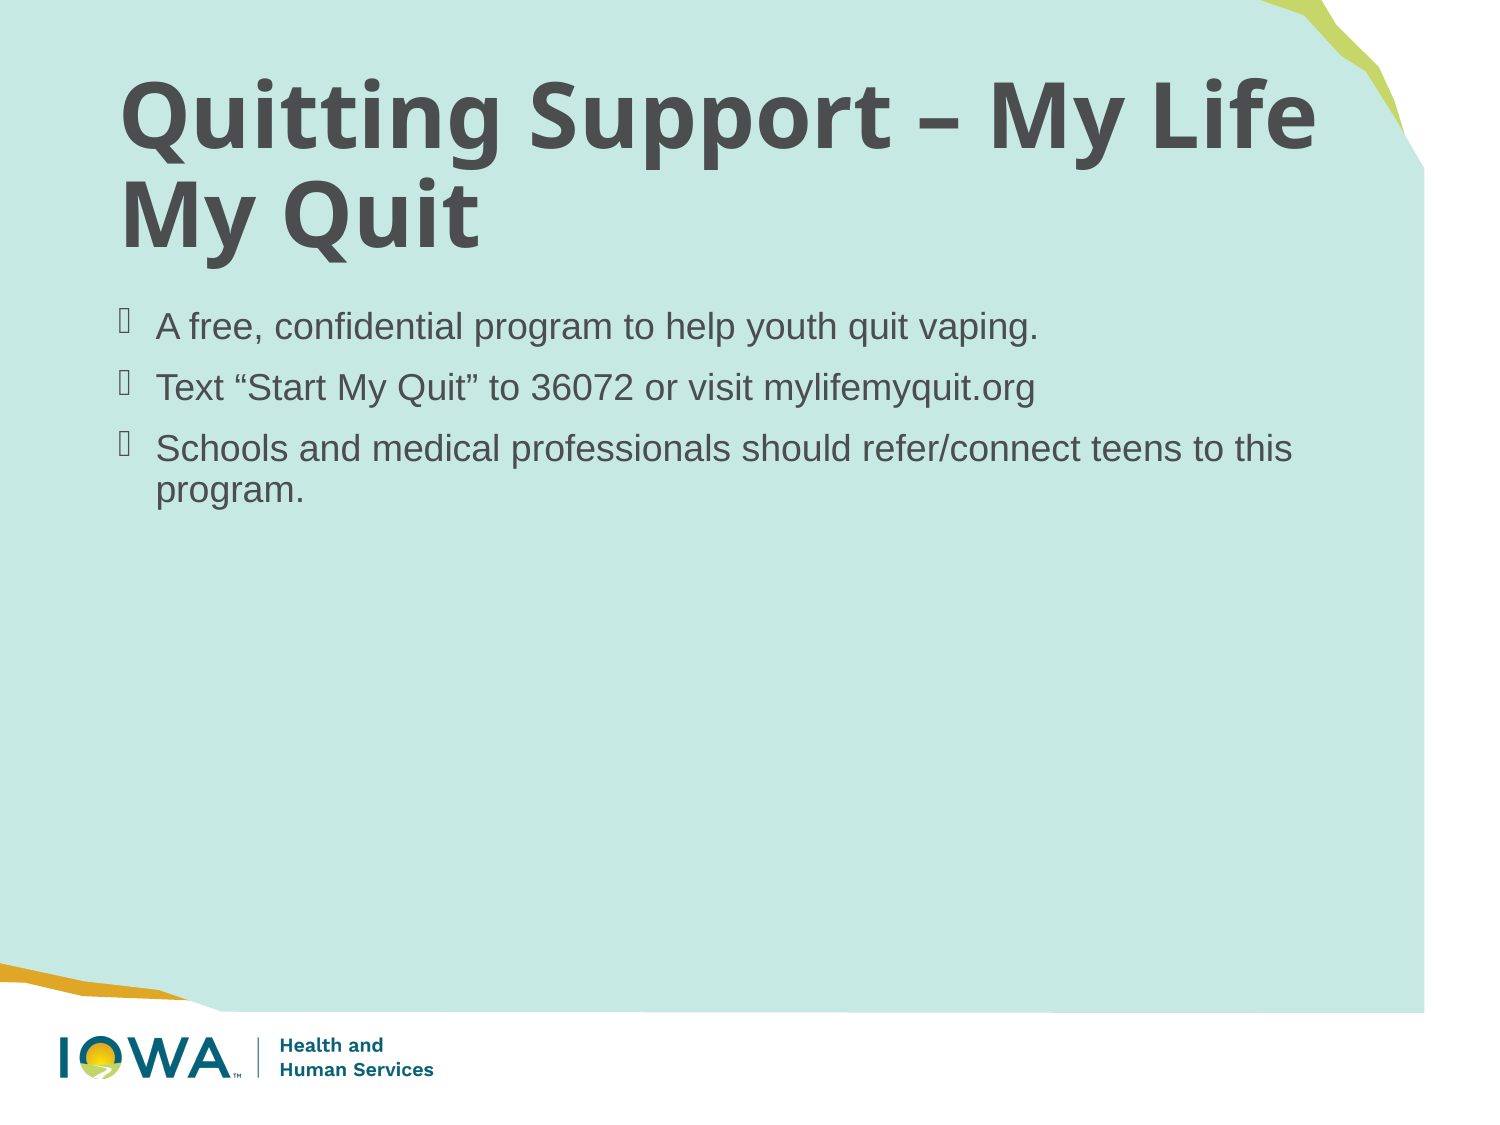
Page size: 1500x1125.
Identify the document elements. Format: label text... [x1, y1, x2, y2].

picture [60, 1036, 434, 1079]
list A free, confidential program to help youth quit vaping. Text “Start My Quit” to 36072 or visit mylifemyquit.org Schools and medical professionals should refer/connect teens to this program. [103, 299, 1397, 1014]
title Quitting Support – My Life My Quit [103, 59, 1397, 278]
